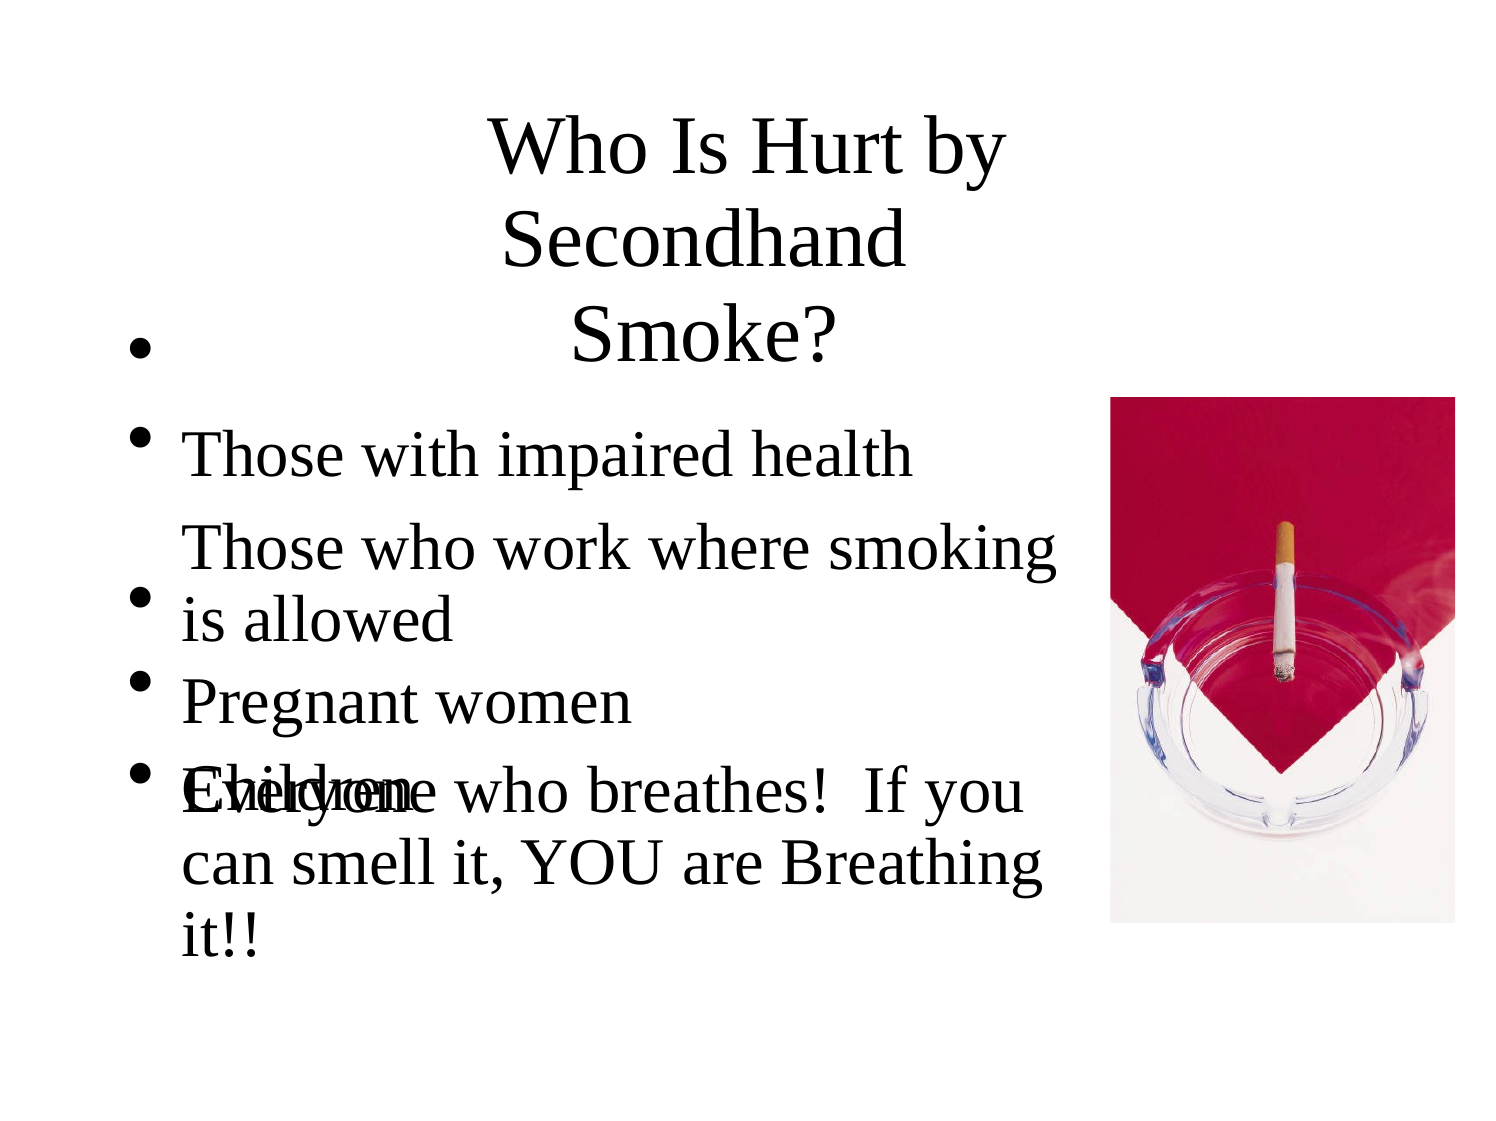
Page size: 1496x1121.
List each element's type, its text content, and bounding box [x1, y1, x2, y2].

text_box can smell it, YOU are Breathing it!! [179, 827, 1058, 970]
text_box [1110, 397, 1456, 923]
text_box If you [861, 755, 1037, 827]
text_box Who Is Hurt by Secondhand Smoke? Those with impaired health Those who work where smoking is allowed Pregnant women Children [179, 102, 1105, 739]
text_box Everyone who breathes! [179, 755, 842, 827]
text_box • • • • • [123, 305, 178, 833]
